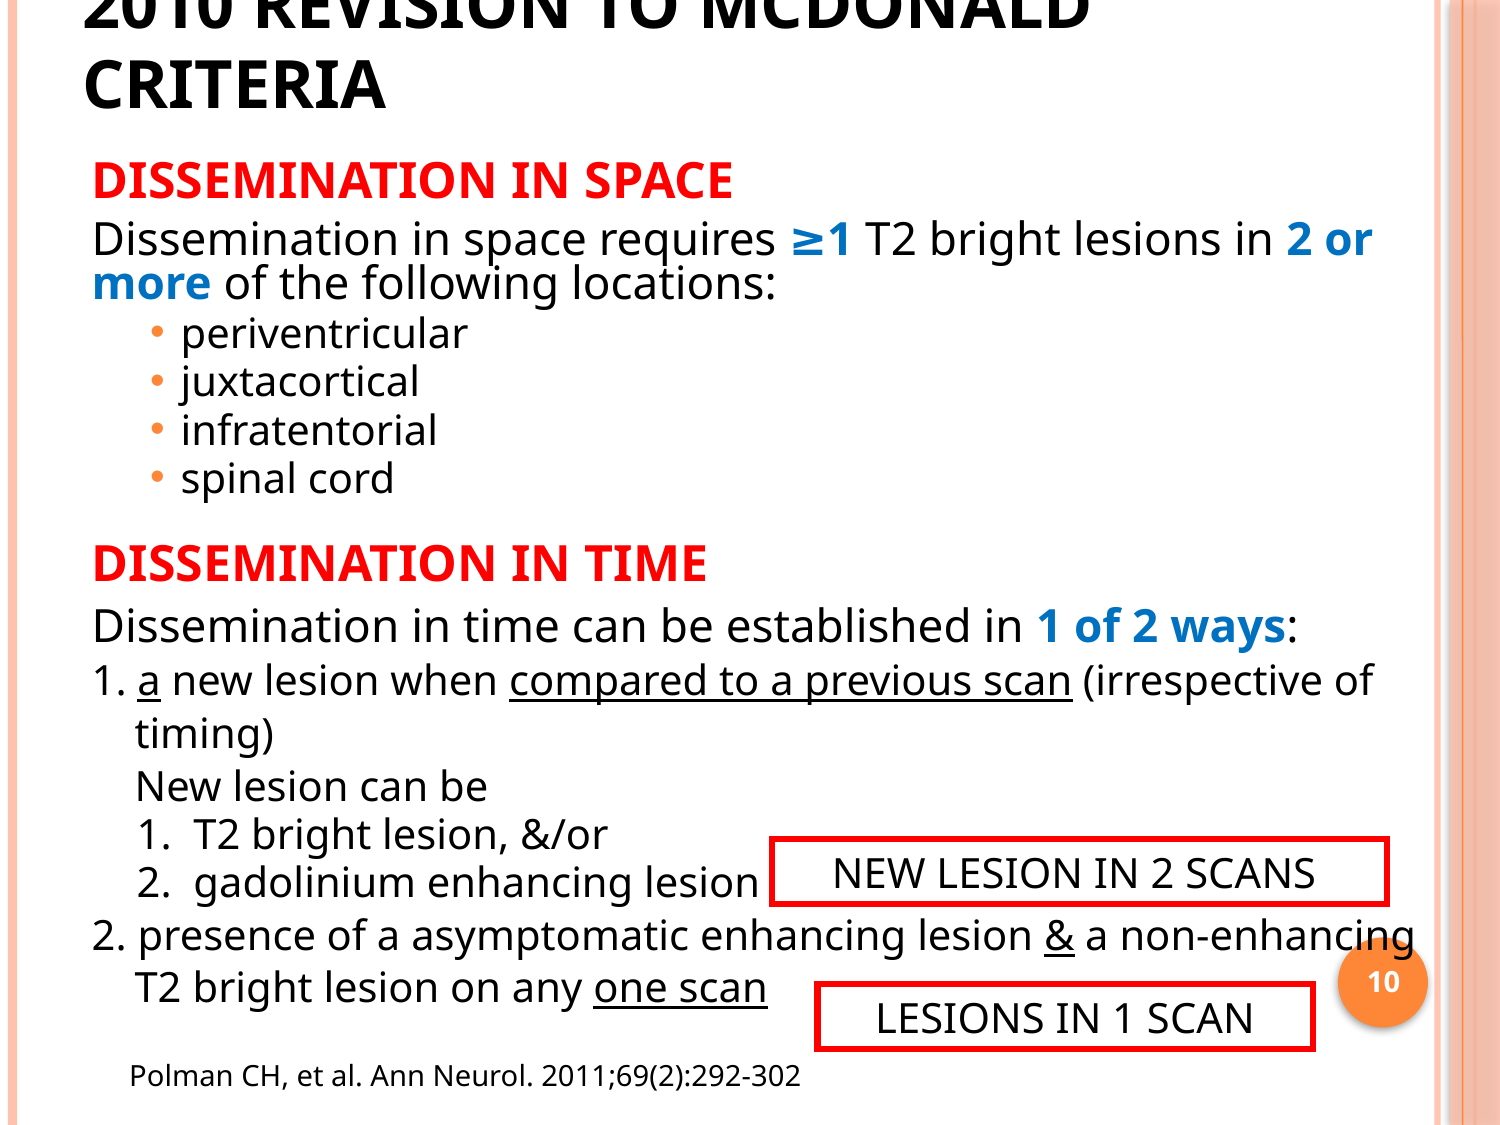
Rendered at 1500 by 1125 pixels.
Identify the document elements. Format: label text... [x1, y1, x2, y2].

text_box LESIONS IN 1 SCAN [817, 983, 1313, 1049]
slide_number 10 [1333, 940, 1434, 1027]
text_box NEW LESION IN 2 SCANS [772, 839, 1387, 904]
list DISSEMINATION IN SPACE Dissemination in space requires ≥1 T2 bright lesions in 2 or more of the following locations: periventricular juxtacortical infratentorial spinal cord DISSEMINATION IN TIME Dissemination in time can be established in 1 of 2 ways: 1. a new lesion when compared to a previous scan (irrespective of timing) New lesion can be 1. T2 bright lesion, &/or 2. gadolinium enhancing lesion 2. presence of a asymptomatic enhancing lesion & a non-enhancing T2 bright lesion on any one scan Polman CH, et al. Ann Neurol. 2011;69(2):292-302 [76, 152, 1471, 1125]
title 2010 Revision to McDonald Criteria [67, 19, 1431, 129]
